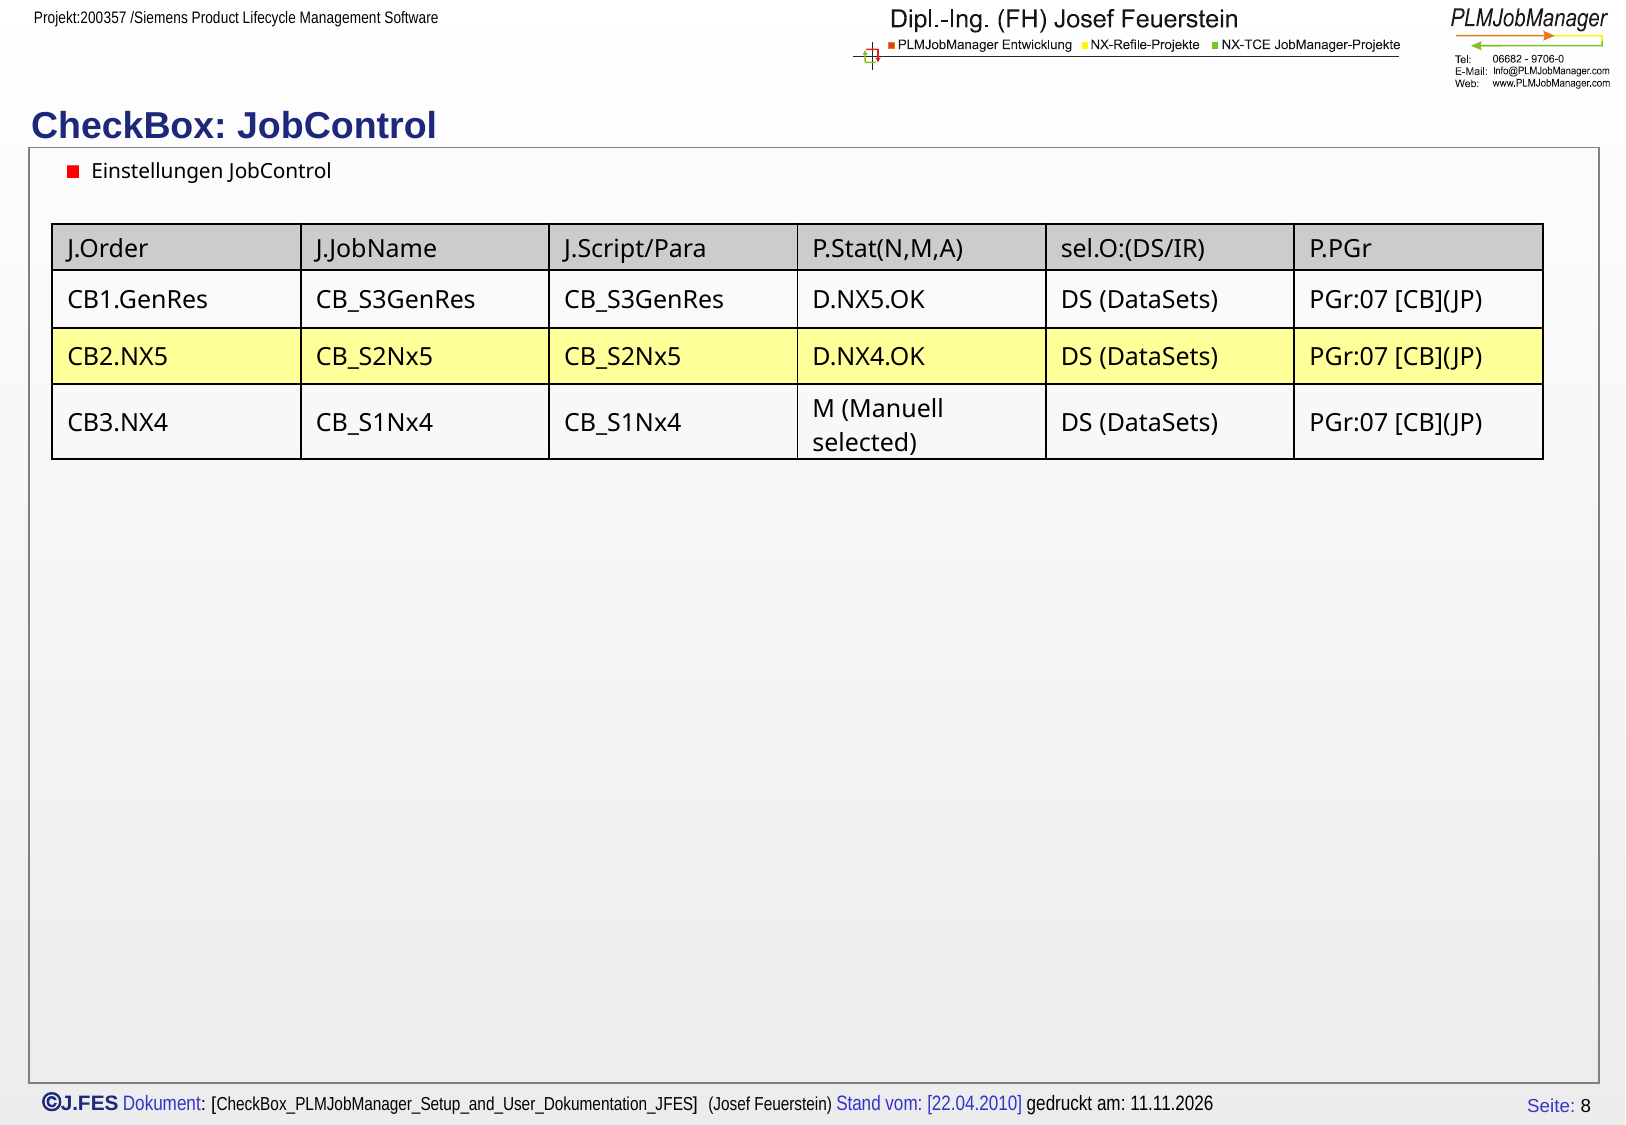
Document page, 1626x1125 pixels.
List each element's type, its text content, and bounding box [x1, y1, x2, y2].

list Einstellungen JobControl [48, 157, 1512, 796]
table_cell D.NX5.OK [798, 271, 1045, 327]
table_header sel.O:(DS/IR) [1047, 225, 1293, 269]
table_cell PGr:07 [CB](JP) [1295, 271, 1542, 327]
table_cell M (Manuell selected) [798, 385, 1045, 458]
table_cell CB2.NX5 [53, 329, 300, 383]
table_cell CB_S3GenRes [550, 271, 797, 327]
table_cell CB_S1Nx4 [550, 385, 797, 458]
table_cell CB_S3GenRes [302, 271, 548, 327]
picture [64, 162, 79, 178]
table_cell CB3.NX4 [53, 385, 300, 458]
table_cell PGr:07 [CB](JP) [1295, 329, 1542, 383]
table_header P.Stat(N,M,A) [798, 225, 1045, 269]
table_cell CB1.GenRes [53, 271, 300, 327]
table_header J.Order [53, 225, 300, 269]
table_cell CB_S1Nx4 [302, 385, 548, 458]
table_cell DS (DataSets) [1047, 329, 1293, 383]
table_cell PGr:07 [CB](JP) [1295, 385, 1542, 458]
table_cell CB_S2Nx5 [550, 329, 797, 383]
table_cell D.NX4.OK [798, 329, 1045, 383]
table_header P.PGr [1295, 225, 1542, 269]
title CheckBox: JobControl [30, 73, 1600, 148]
table_header J.JobName [302, 225, 548, 269]
table_cell DS (DataSets) [1047, 271, 1293, 327]
table_header J.Script/Para [550, 225, 797, 269]
table_cell DS (DataSets) [1047, 385, 1293, 458]
table_cell CB_S2Nx5 [302, 329, 548, 383]
